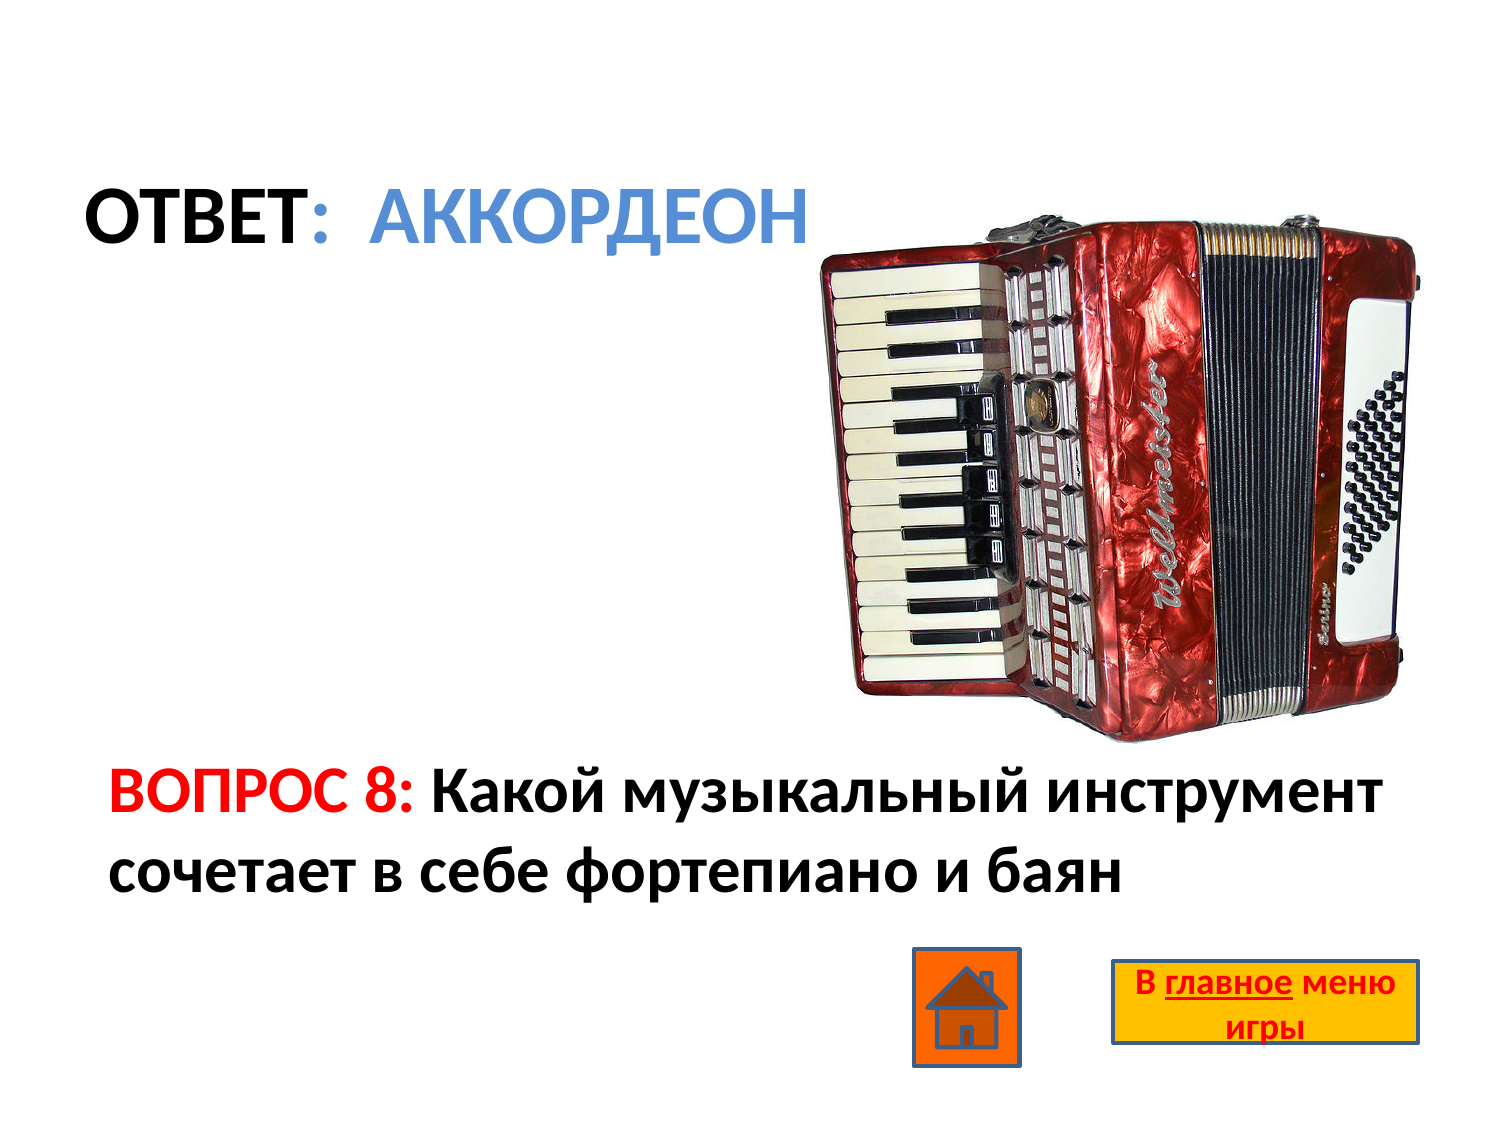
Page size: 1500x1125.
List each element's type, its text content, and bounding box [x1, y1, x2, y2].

text_box [912, 947, 1022, 1068]
text_box ОТВЕТ: АККОРДЕОН [70, 152, 856, 268]
text_box В главное меню игры [1111, 959, 1420, 1045]
text_box ВОПРОС 8: Какой музыкальный инструмент сочетает в себе фортепиано и баян [93, 738, 1454, 913]
picture [808, 210, 1434, 751]
